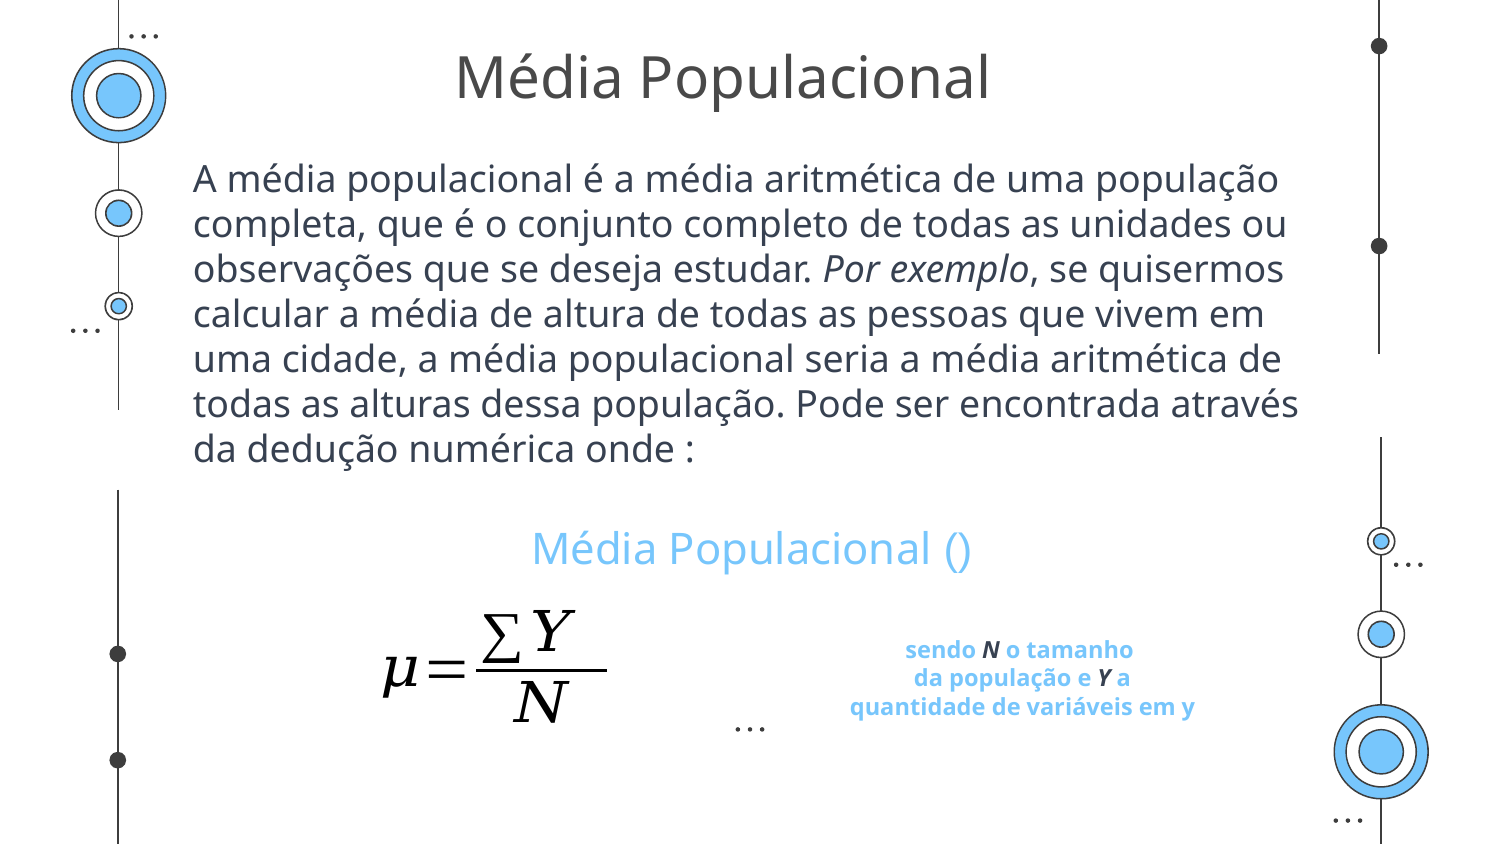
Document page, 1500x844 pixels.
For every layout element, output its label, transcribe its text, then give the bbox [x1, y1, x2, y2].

text_box sendo N o tamanho da população e Y a quantidade de variáveis em y [827, 624, 1218, 736]
title Média Populacional [328, 25, 1118, 120]
subtitle A média populacional é a média aritmética de uma população completa, que é o conjunto completo de todas as unidades ou observações que se deseja estudar. Por exemplo, se quisermos calcular a média de altura de todas as pessoas que vivem em uma cidade, a média populacional seria a média aritmética de todas as alturas dessa população. Pode ser encontrada através da dedução numérica onde : [177, 139, 1366, 719]
